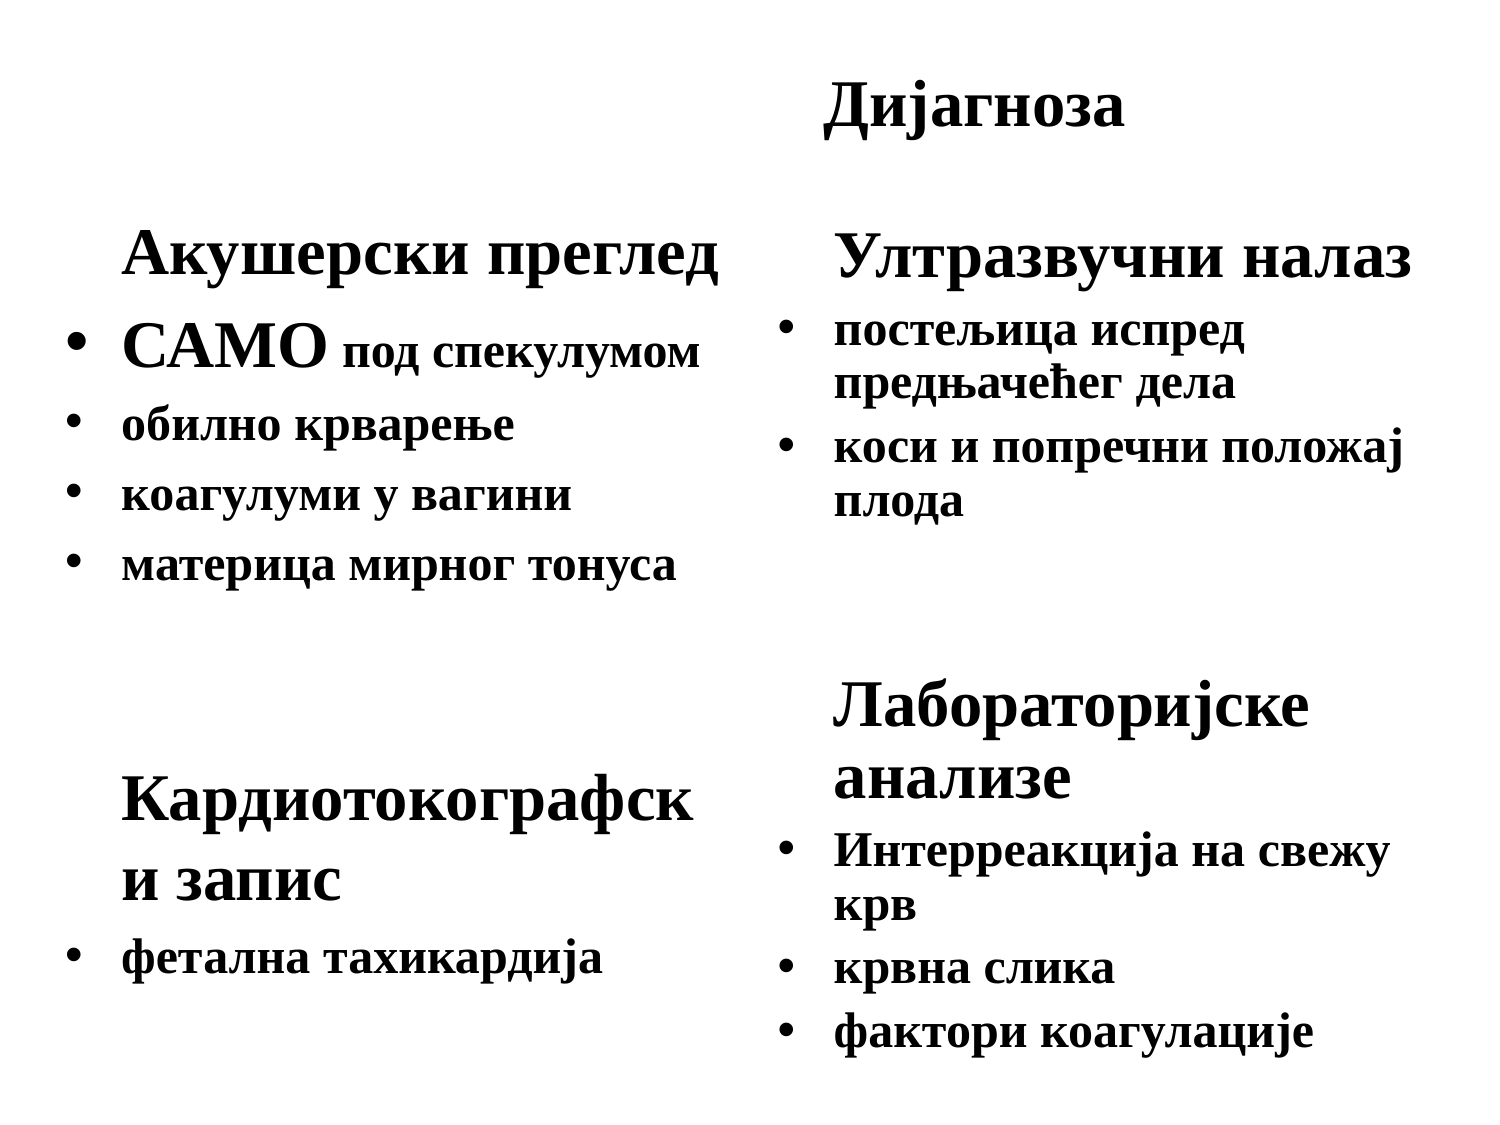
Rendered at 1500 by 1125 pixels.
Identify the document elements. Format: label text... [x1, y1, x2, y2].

title Дијагноза [112, 37, 1388, 163]
list Акушерски преглед САМО под спекулумом обилно крварење коагулуми у вагини материца мирног тонуса Кардиотокографски запис фетална тахикардија [50, 200, 738, 1000]
list Ултразвучни налаз постељица испред предњачећег дела коси и попречни положај плода Лабораторијске анализе Интерреакција на свежу крв крвна слика фактори коагулације [762, 212, 1500, 1063]
